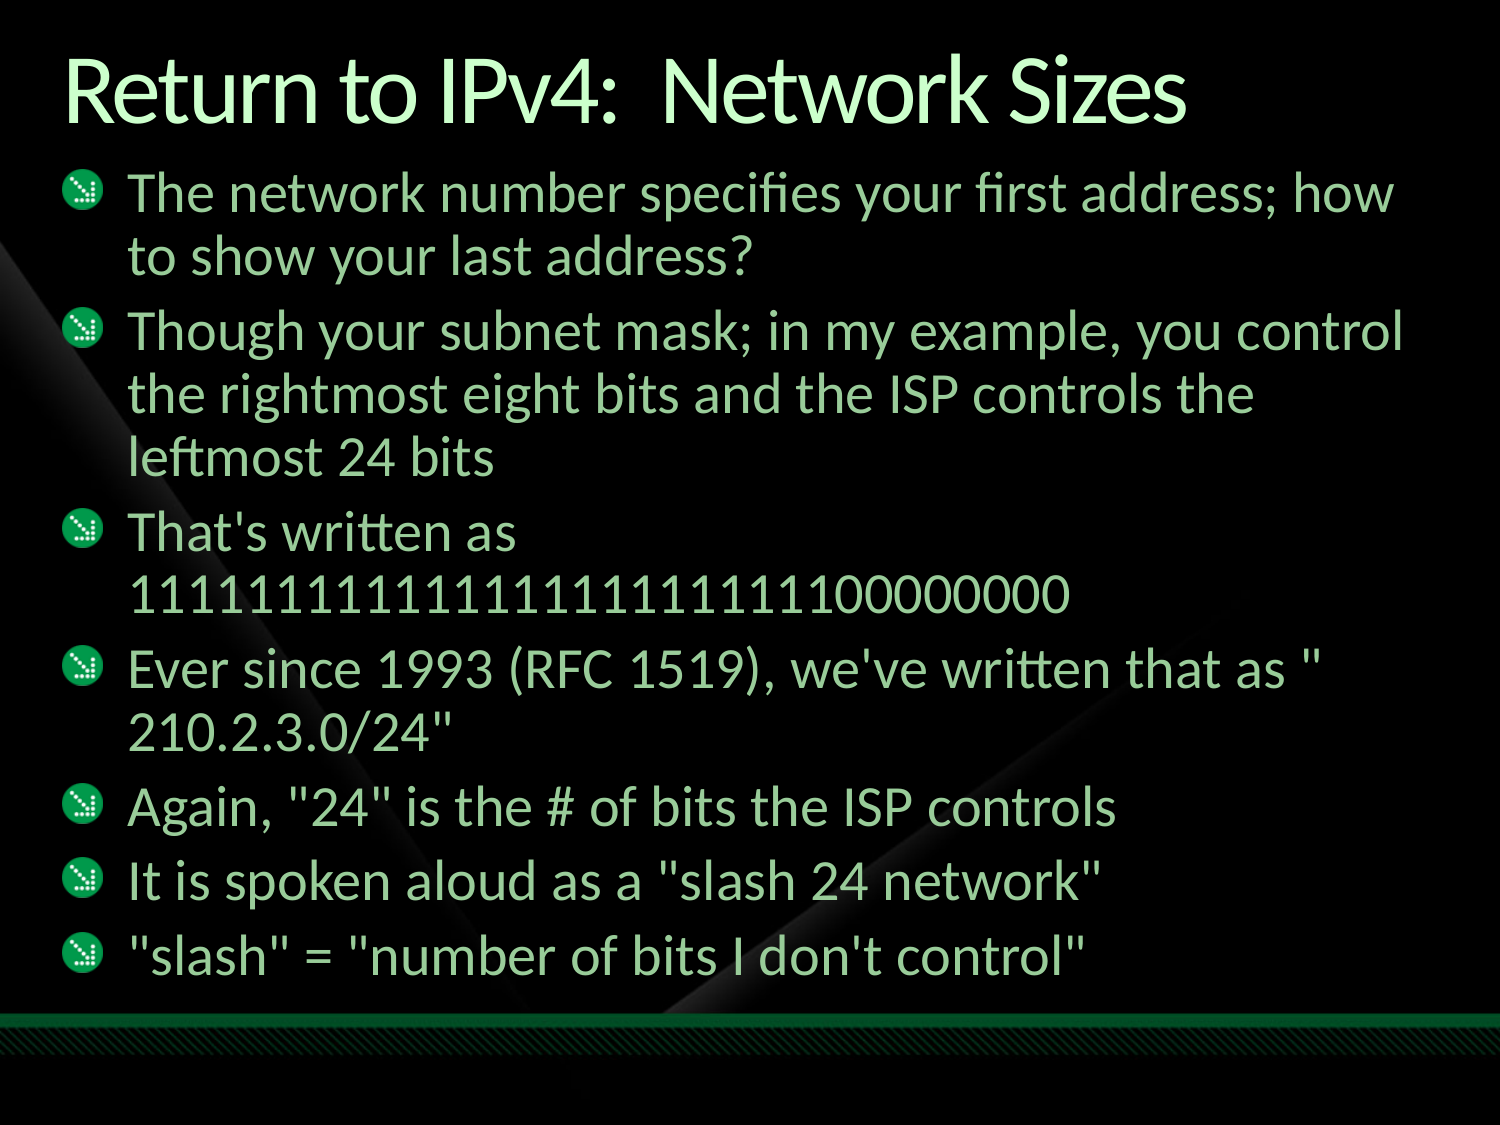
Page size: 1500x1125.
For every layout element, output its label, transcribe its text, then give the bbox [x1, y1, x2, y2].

list The network number specifies your first address; how to show your last address? Though your subnet mask; in my example, you control the rightmost eight bits and the ISP controls the leftmost 24 bits That's written as 11111111111111111111111100000000 Ever since 1993 (RFC 1519), we've written that as " 210.2.3.0/24" Again, "24" is the # of bits the ISP controls It is spoken aloud as a "slash 24 network" "slash" = "number of bits I don't control" [62, 162, 1438, 1125]
picture [0, 0, 1500, 1125]
title Return to IPv4: Network Sizes [62, 37, 1438, 147]
